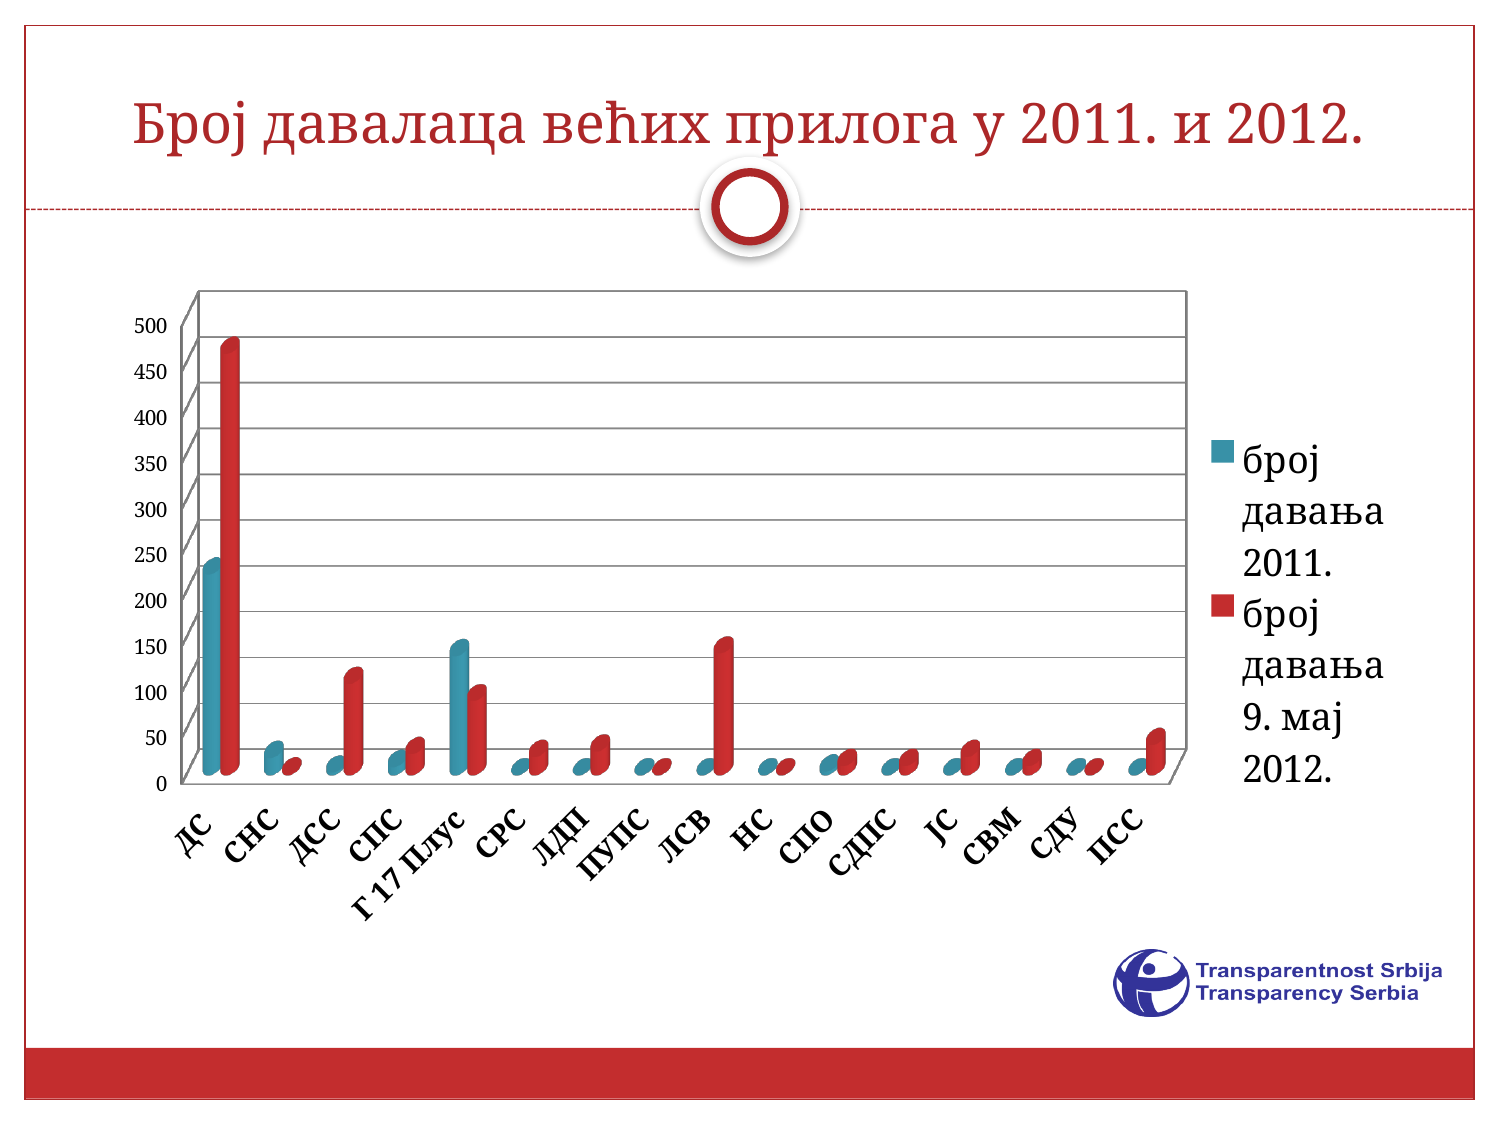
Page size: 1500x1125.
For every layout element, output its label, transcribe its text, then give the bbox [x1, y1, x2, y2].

title Број давалаца већих прилога у 2011. и 2012. [49, 37, 1450, 162]
chart [52, 255, 1412, 941]
picture [1113, 949, 1442, 1017]
